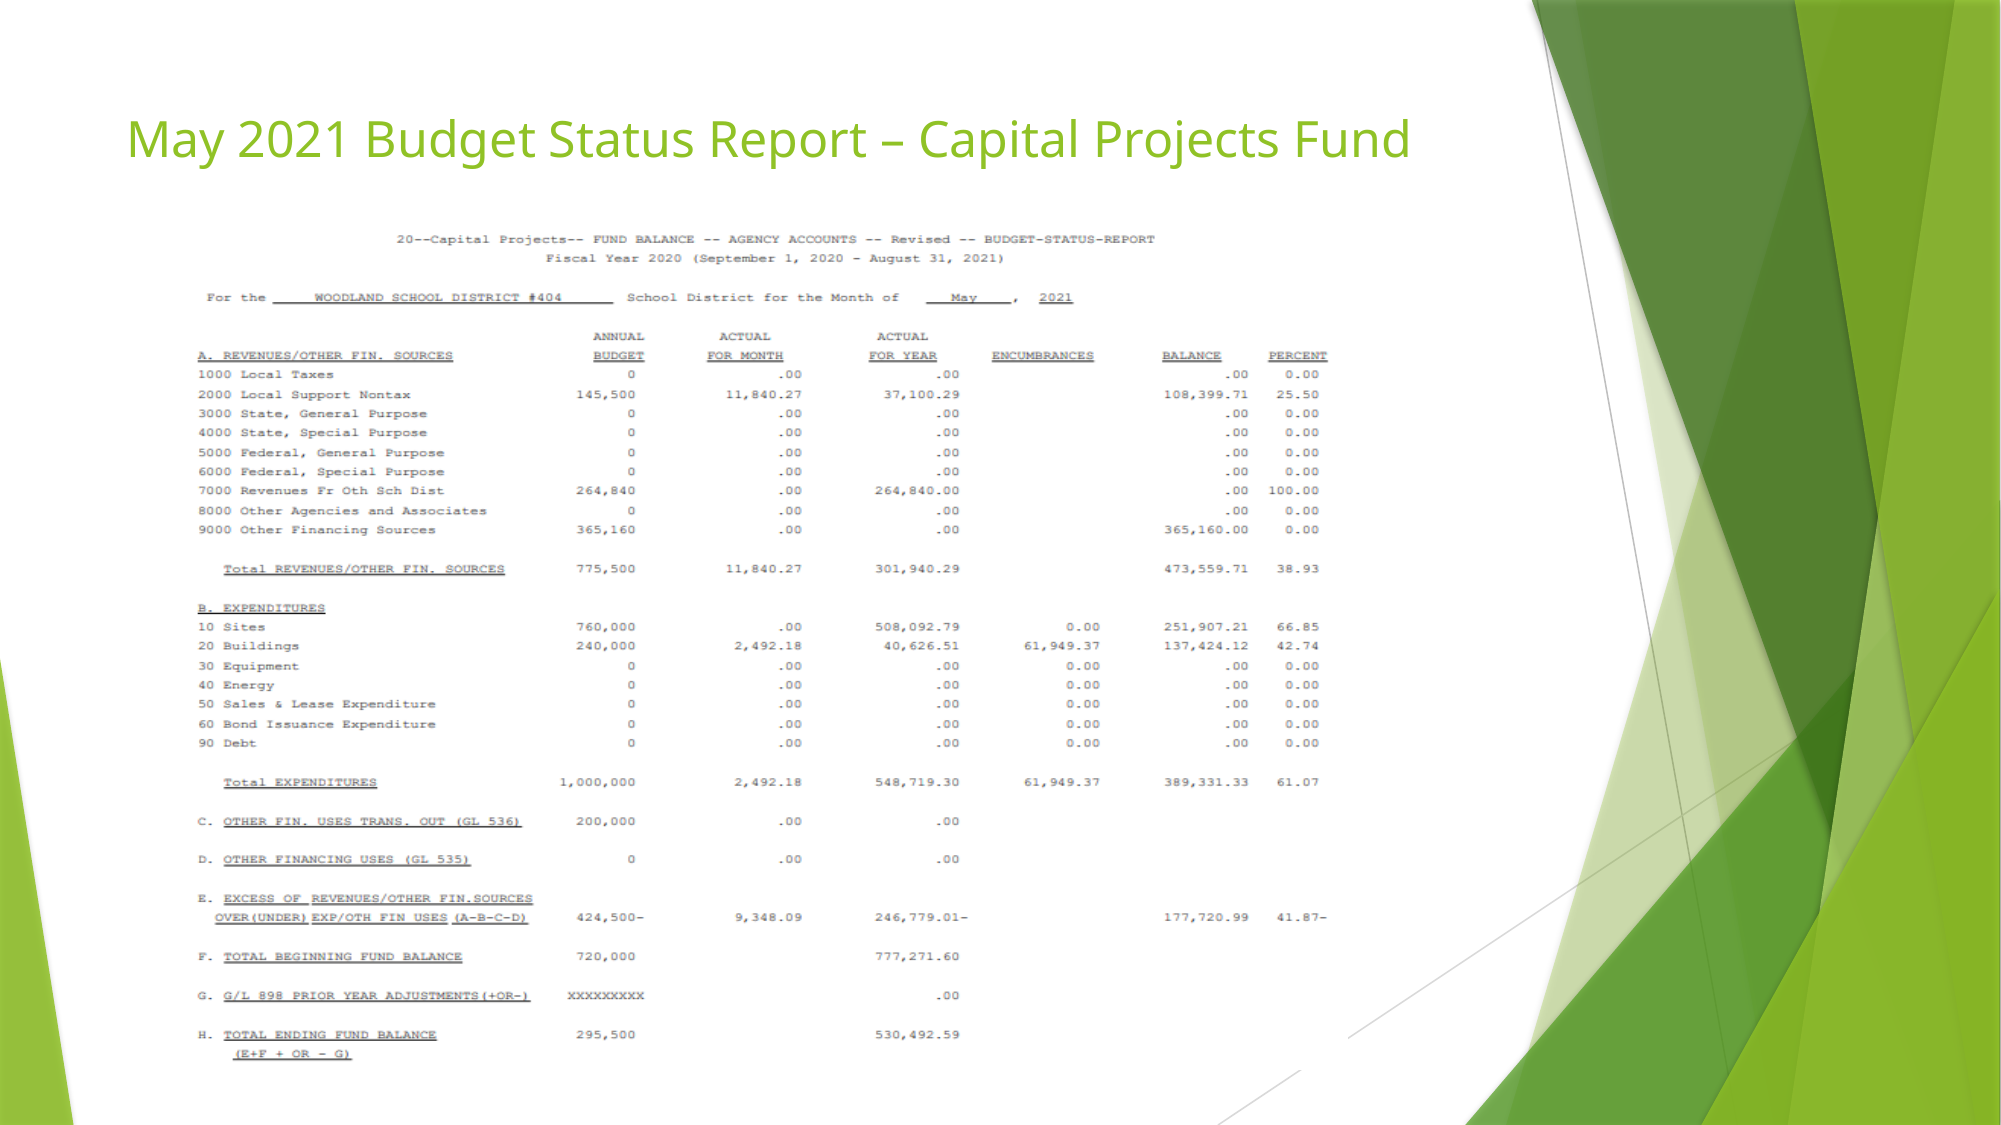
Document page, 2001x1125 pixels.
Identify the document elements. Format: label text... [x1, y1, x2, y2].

title May 2021 Budget Status Report – Capital Projects Fund [111, 99, 1522, 186]
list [195, 219, 1349, 1071]
